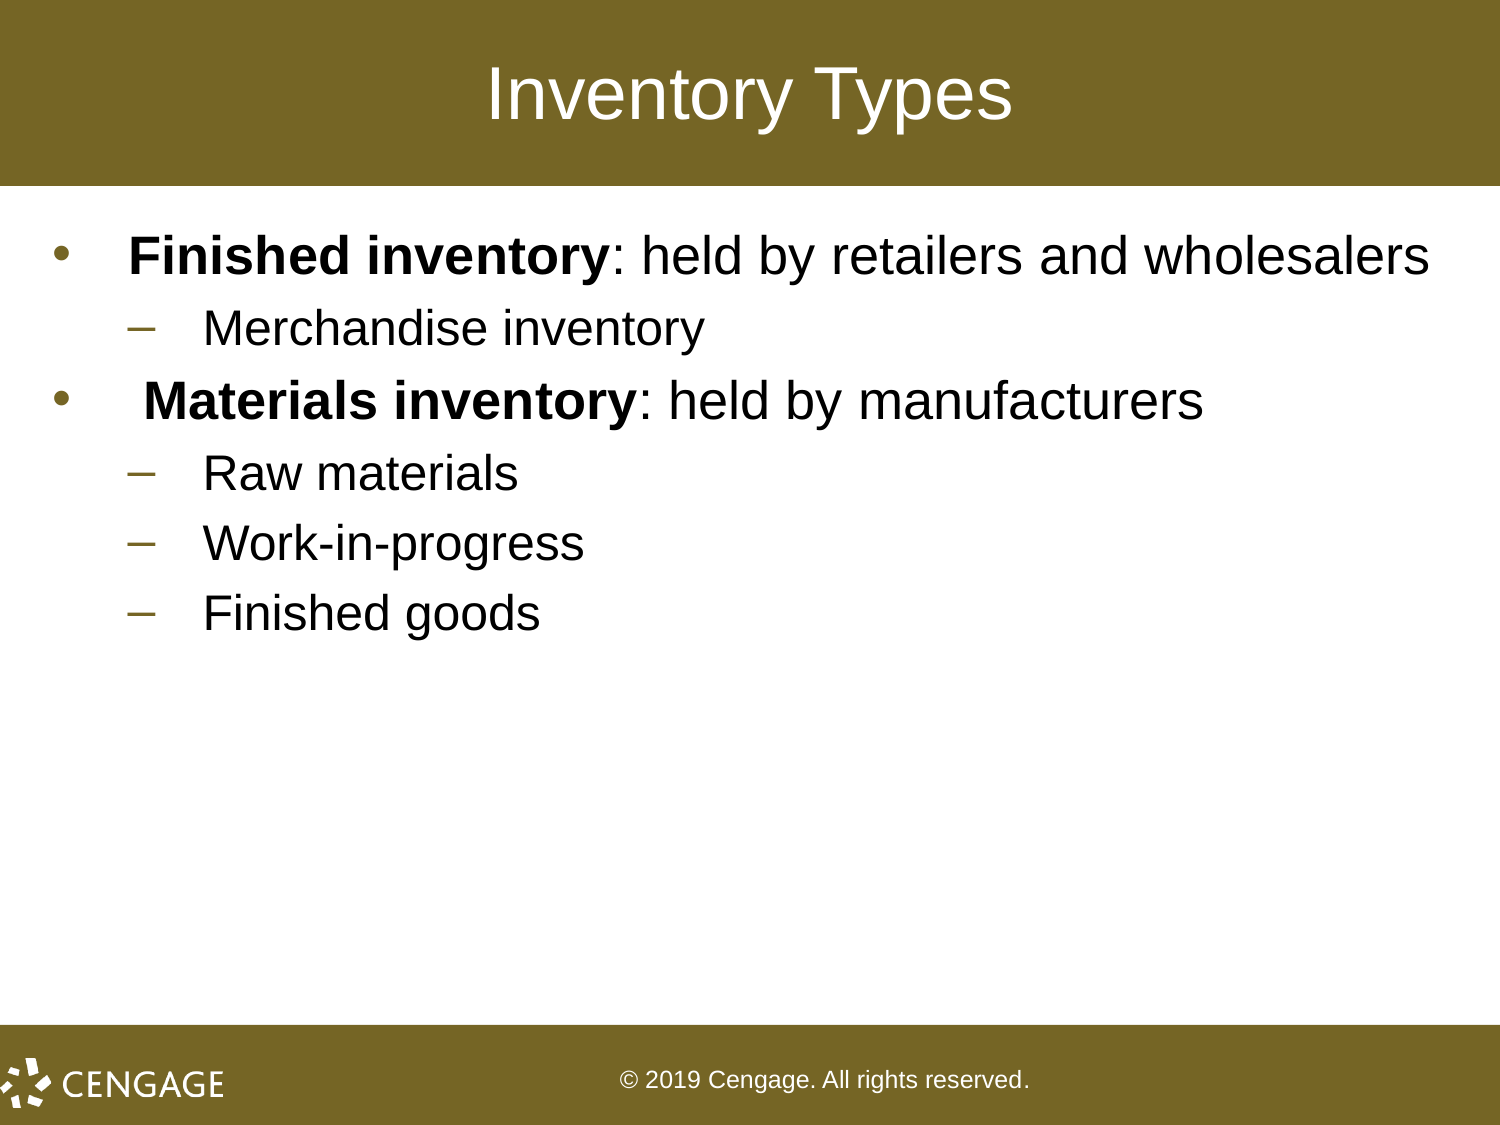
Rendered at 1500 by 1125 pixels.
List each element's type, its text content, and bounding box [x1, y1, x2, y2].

picture [0, 1058, 223, 1108]
title Inventory Types [7, 4, 1493, 175]
list Finished inventory: held by retailers and wholesalers Merchandise inventory Materials inventory: held by manufacturers Raw materials Work-in-progress Finished goods [37, 212, 1475, 1005]
